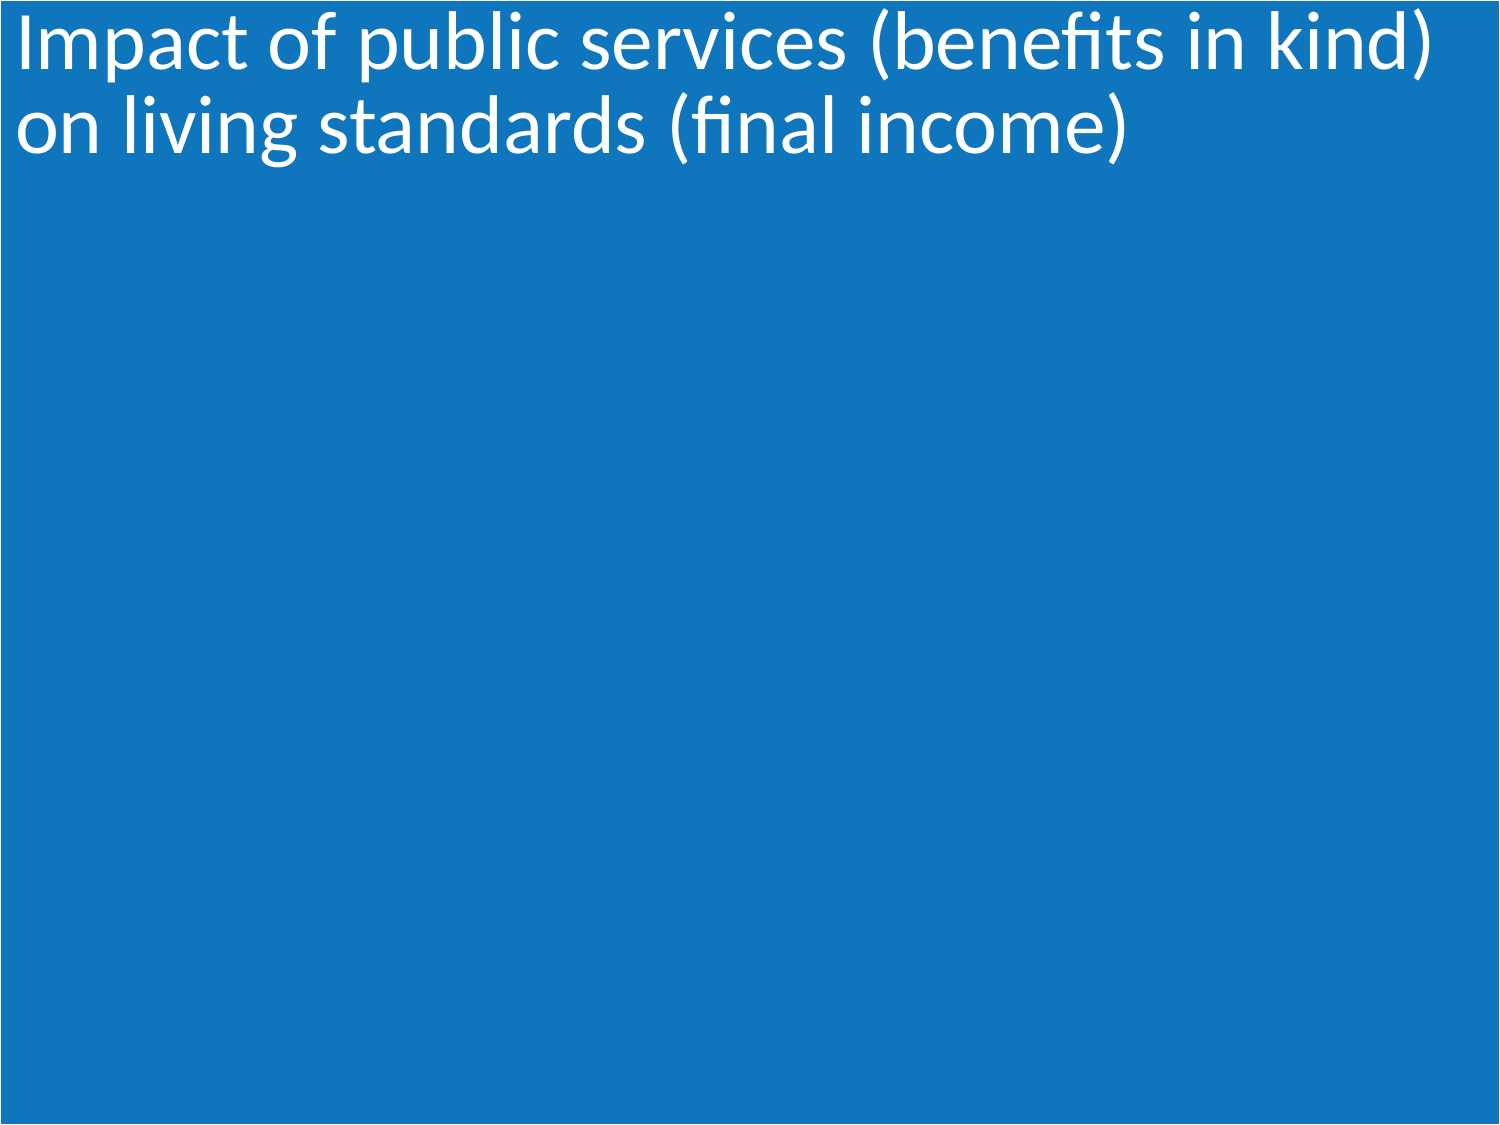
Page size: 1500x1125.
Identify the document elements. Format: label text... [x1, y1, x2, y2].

table_header Impact of public services (benefits in kind) on living standards (final income) [1, 1, 1499, 1124]
